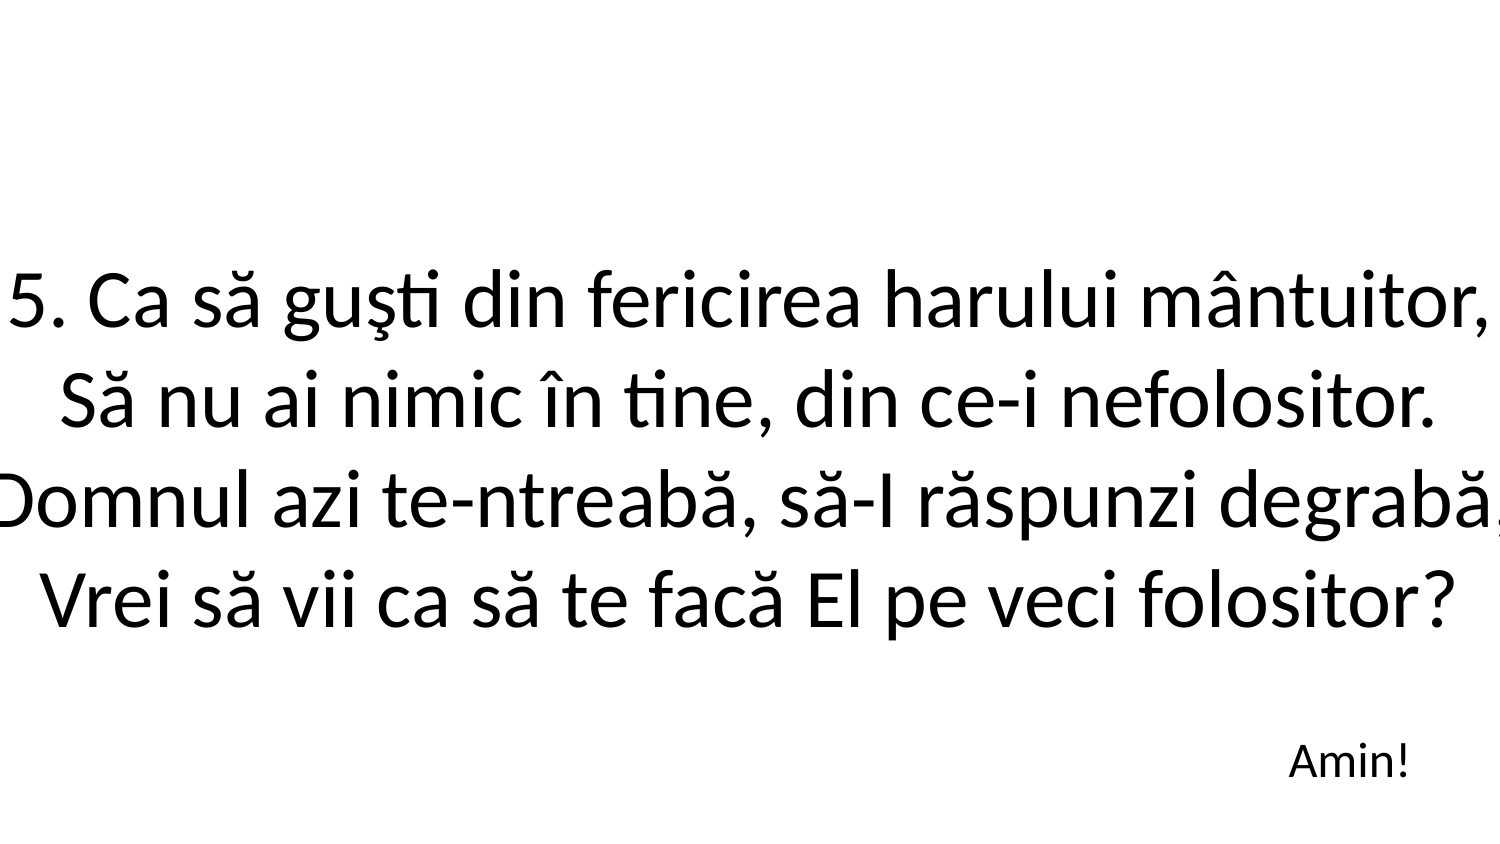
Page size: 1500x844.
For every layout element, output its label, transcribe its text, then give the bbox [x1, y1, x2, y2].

text_box 5. Ca să guşti din fericirea harului mântuitor, Să nu ai nimic în tine, din ce-i nefolositor. Domnul azi te-ntreabă, să-I răspunzi degrabă, Vrei să vii ca să te facă El pe veci folositor? [0, 192, 1500, 652]
text_box Amin! [1273, 674, 1427, 795]
